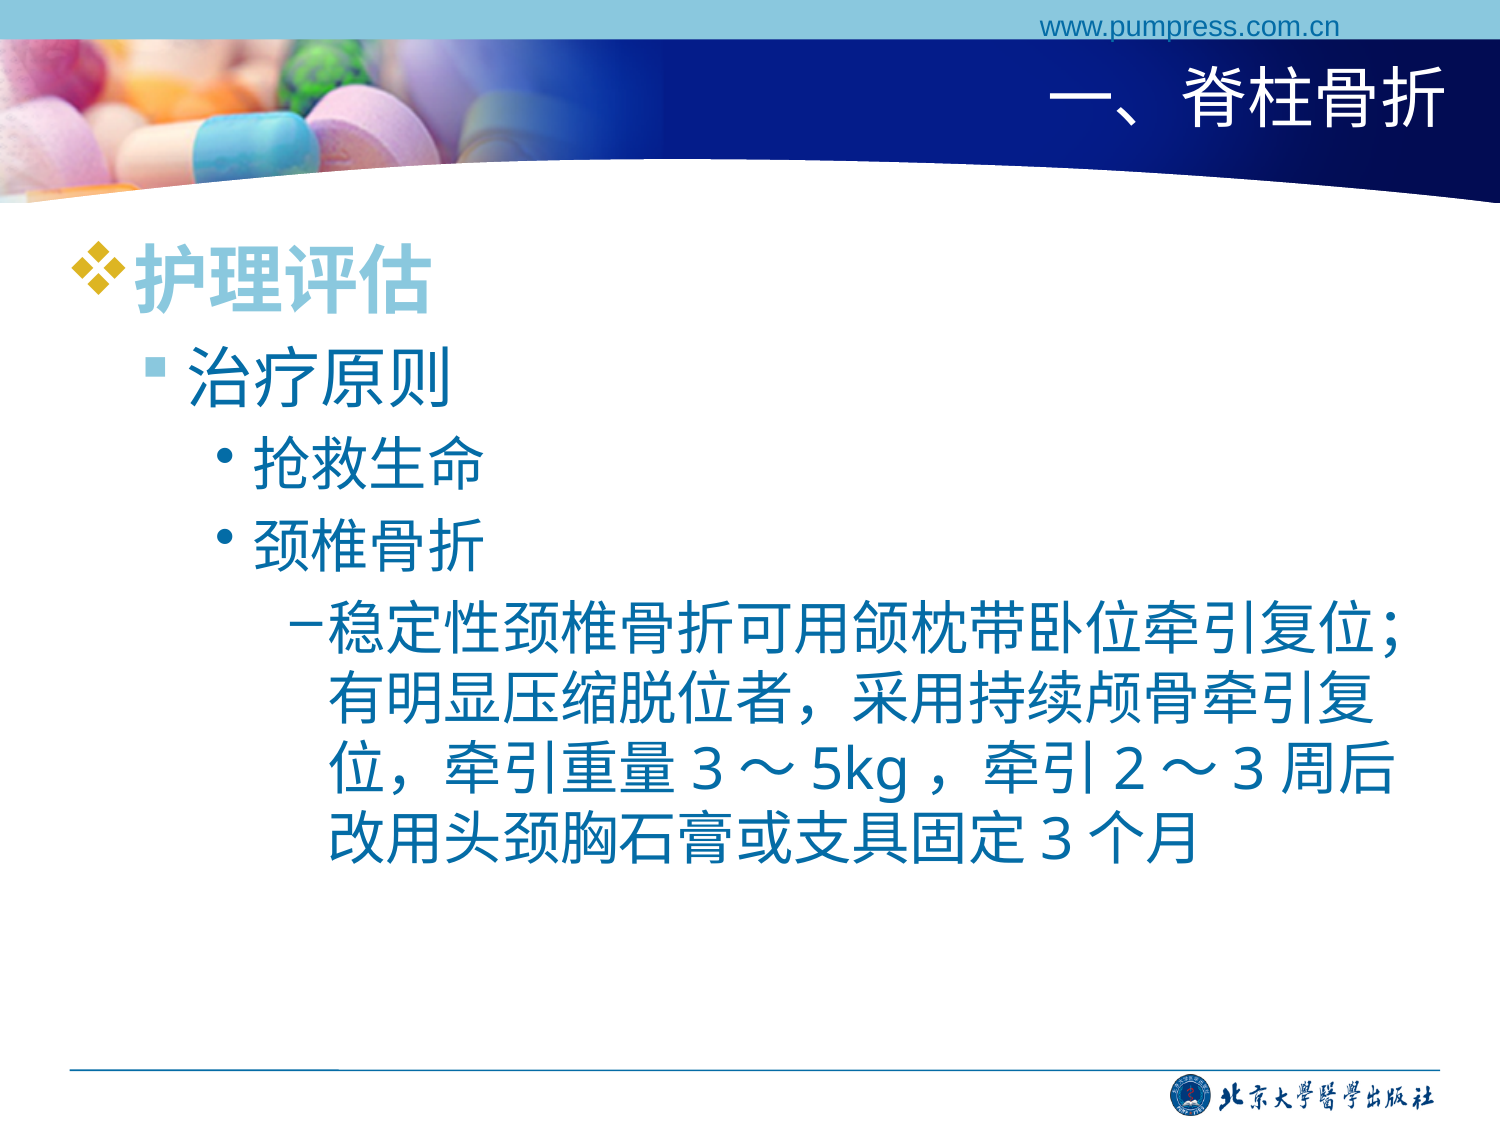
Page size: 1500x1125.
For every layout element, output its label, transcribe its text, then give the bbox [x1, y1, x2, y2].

title 一、脊柱骨折 [137, 49, 1463, 143]
picture [0, 40, 1500, 203]
picture [1170, 1074, 1436, 1118]
list 护理评估 治疗原则 抢救生命 颈椎骨折 稳定性颈椎骨折可用颌枕带卧位牵引复位；有明显压缩脱位者，采用持续颅骨牵引复位，牵引重量3～5kg，牵引2～3周后改用头颈胸石膏或支具固定3个月 [49, 224, 1463, 1026]
slide_number www.pumpress.com.cn [1025, 0, 1463, 38]
